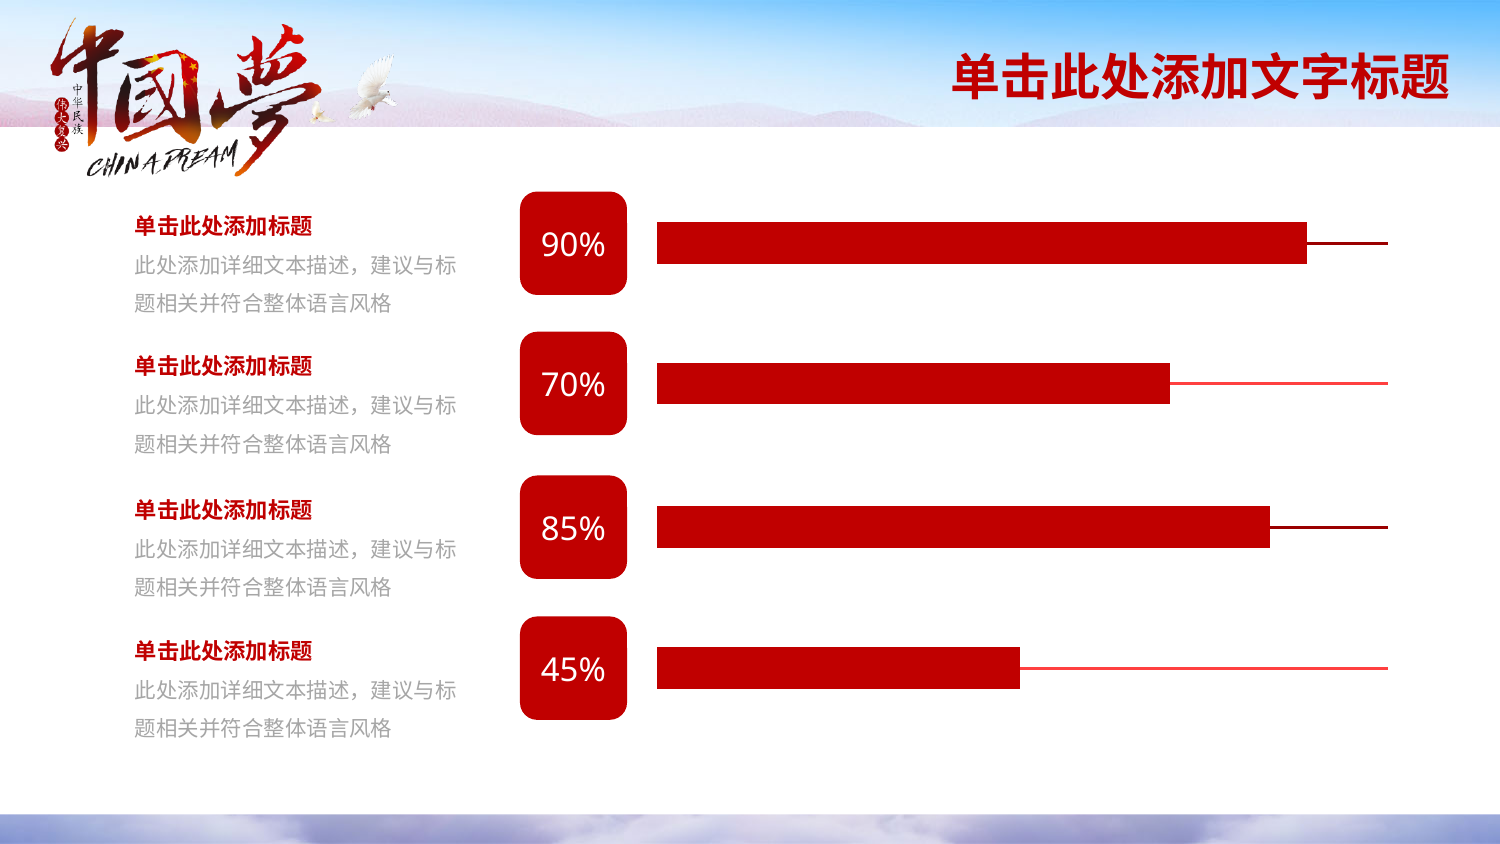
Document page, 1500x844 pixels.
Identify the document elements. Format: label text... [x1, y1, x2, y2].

text_box 单击此处添加标题 此处添加详细文本描述，建议与标题相关并符合整体语言风格 [119, 616, 488, 749]
text_box 70% [518, 330, 629, 437]
text_box 单击此处添加标题 此处添加详细文本描述，建议与标题相关并符合整体语言风格 [119, 331, 488, 464]
text_box 85% [518, 474, 629, 580]
text_box 90% [518, 190, 629, 297]
text_box 单击此处添加标题 此处添加详细文本描述，建议与标题相关并符合整体语言风格 [119, 191, 488, 324]
picture [0, 0, 1500, 178]
text_box 单击此处添加标题 此处添加详细文本描述，建议与标题相关并符合整体语言风格 [119, 475, 488, 608]
text_box 45% [518, 615, 629, 721]
picture [0, 815, 1500, 844]
